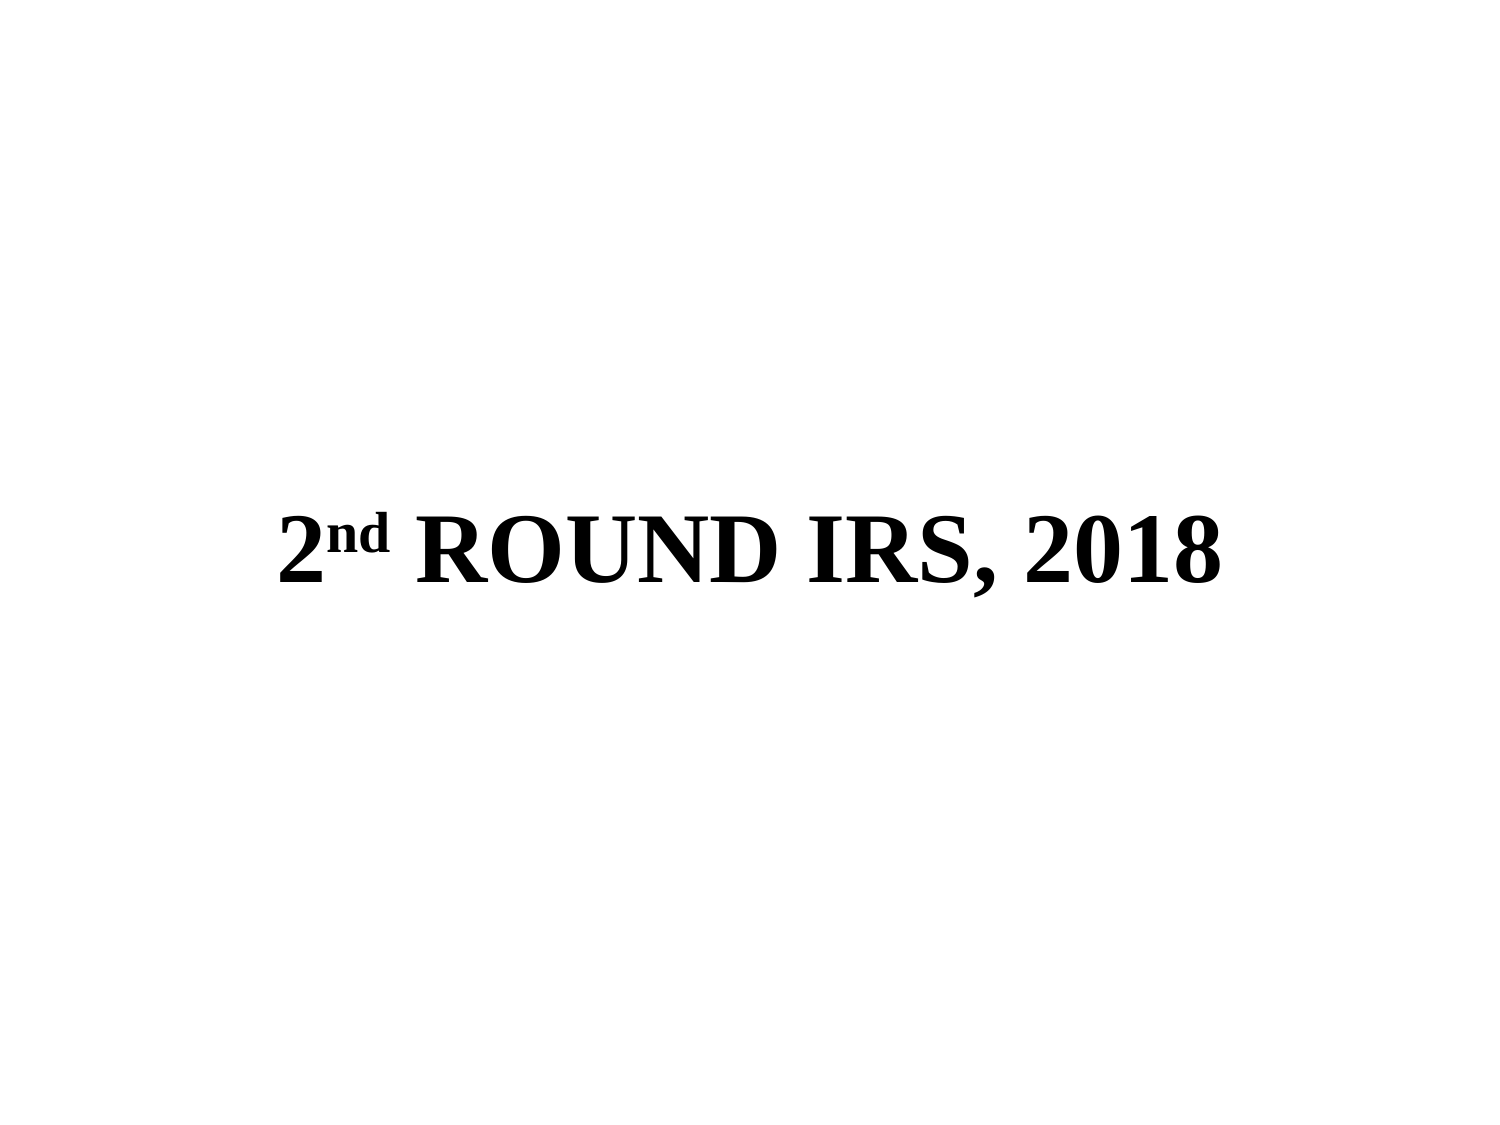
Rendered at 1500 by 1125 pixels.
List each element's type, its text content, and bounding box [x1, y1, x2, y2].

text_box 2nd ROUND IRS, 2018 [212, 474, 1288, 610]
